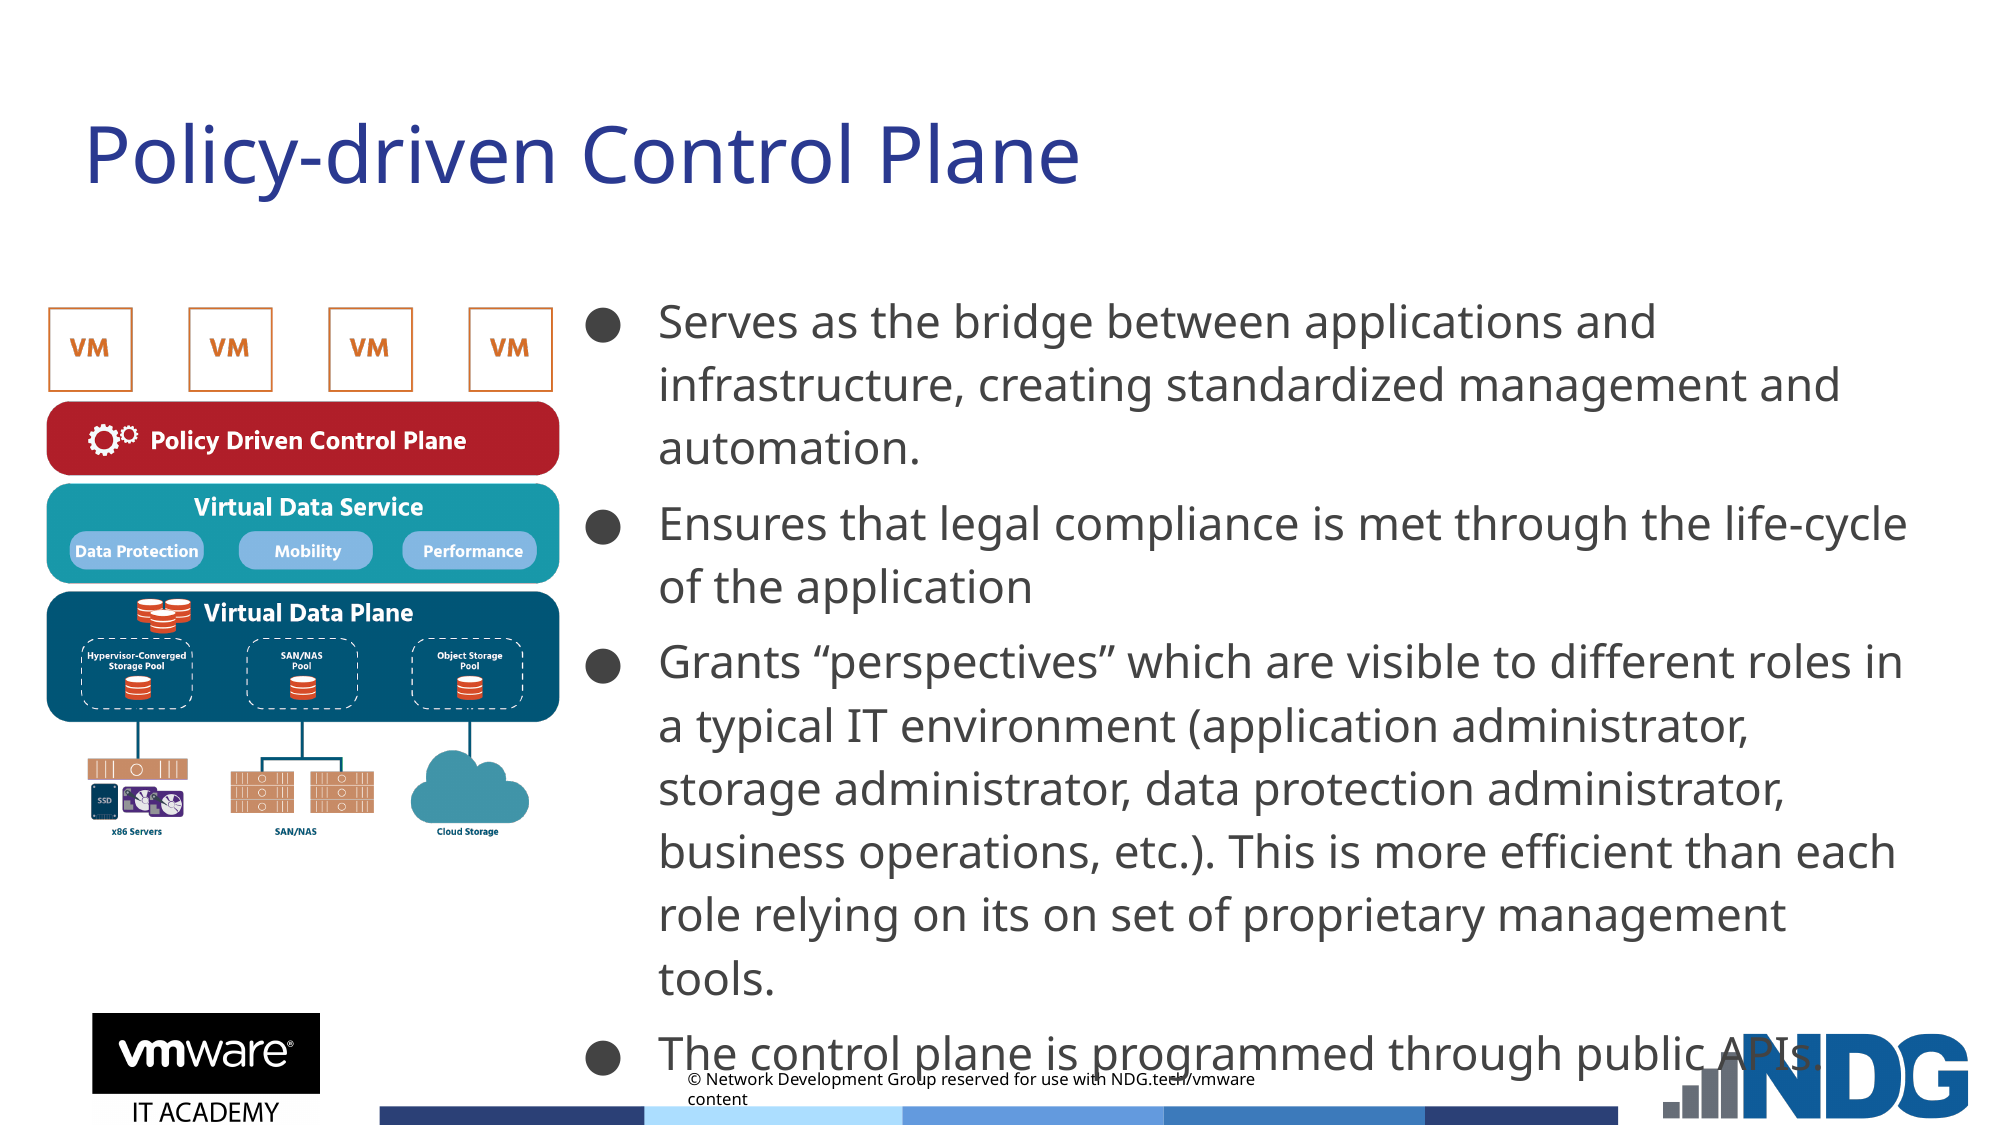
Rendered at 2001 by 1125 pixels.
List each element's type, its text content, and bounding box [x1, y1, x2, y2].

list Serves as the bridge between applications and infrastructure, creating standardized management and automation. Ensures that legal compliance is met through the life-cycle of the application Grants “perspectives” which are visible to different roles in a typical IT environment (application administrator, storage administrator, data protection administrator, business operations, etc.). This is more efficient than each role relying on its on set of proprietary management tools. The control plane is programmed through public APIs. [543, 268, 1932, 1000]
picture [92, 1013, 320, 1125]
title Policy-driven Control Plane [68, 89, 1932, 223]
picture [1, 268, 602, 870]
picture [1648, 1026, 1984, 1125]
